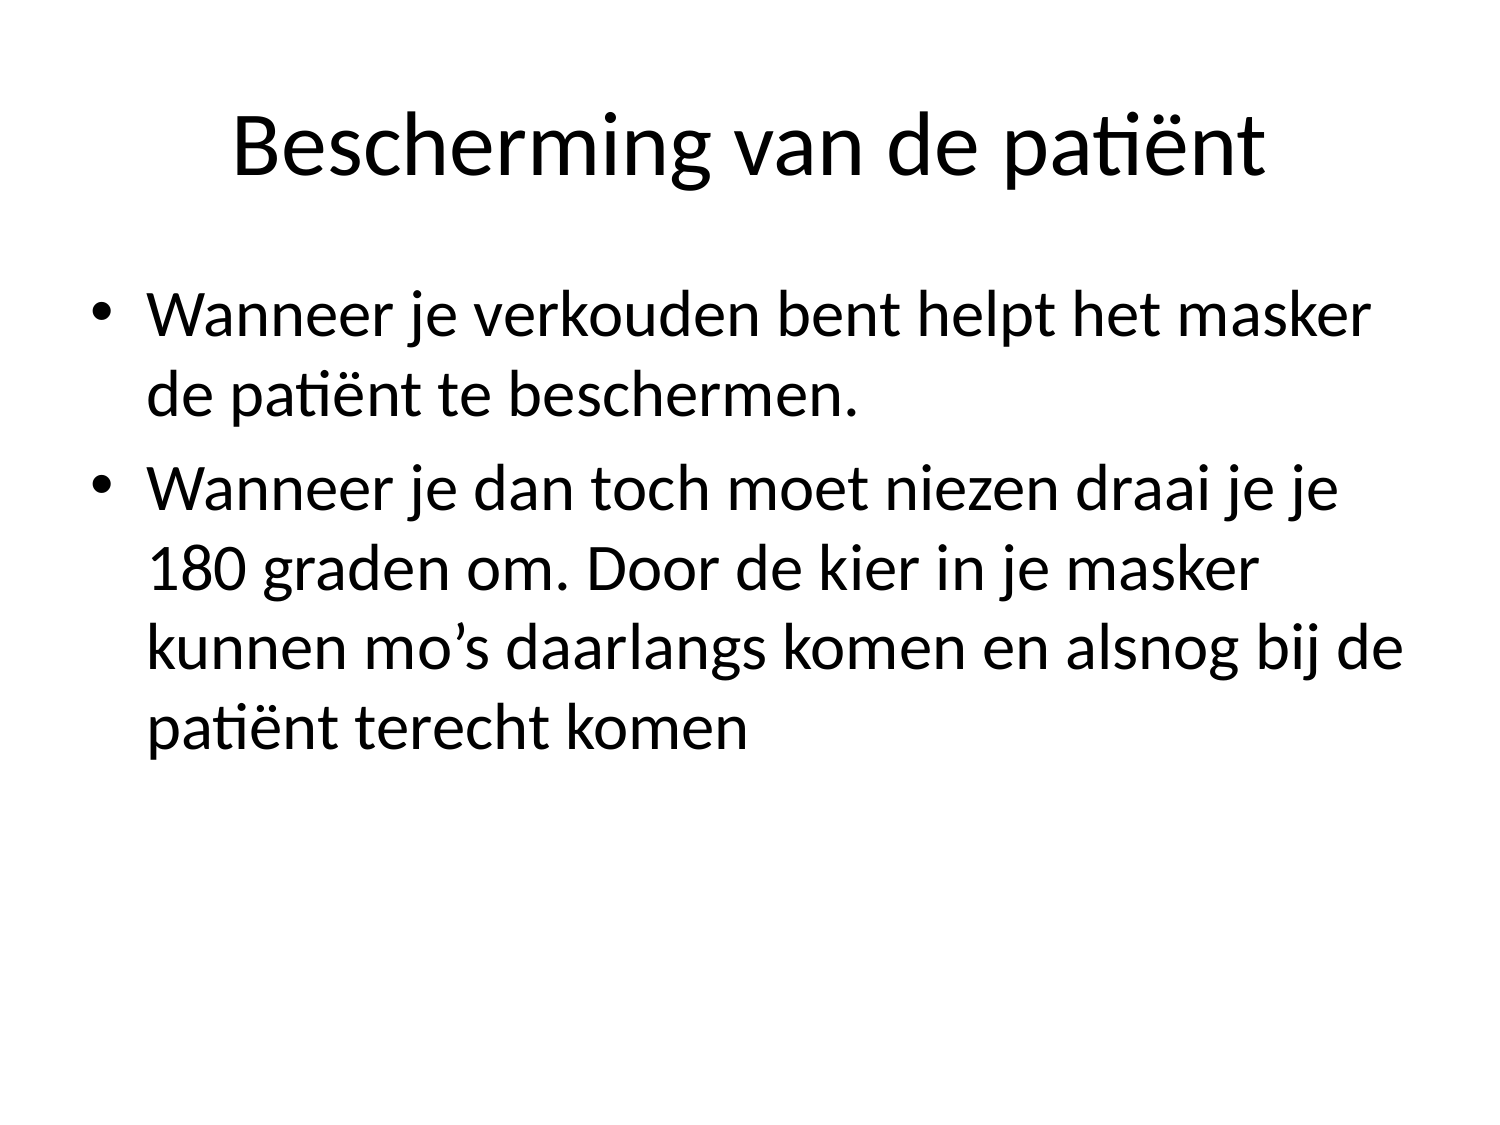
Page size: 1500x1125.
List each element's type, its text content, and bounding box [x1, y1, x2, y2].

list Wanneer je verkouden bent helpt het masker de patiënt te beschermen. Wanneer je dan toch moet niezen draai je je 180 graden om. Door de kier in je masker kunnen mo’s daarlangs komen en alsnog bij de patiënt terecht komen [75, 262, 1425, 1005]
title Bescherming van de patiënt [75, 45, 1425, 233]
